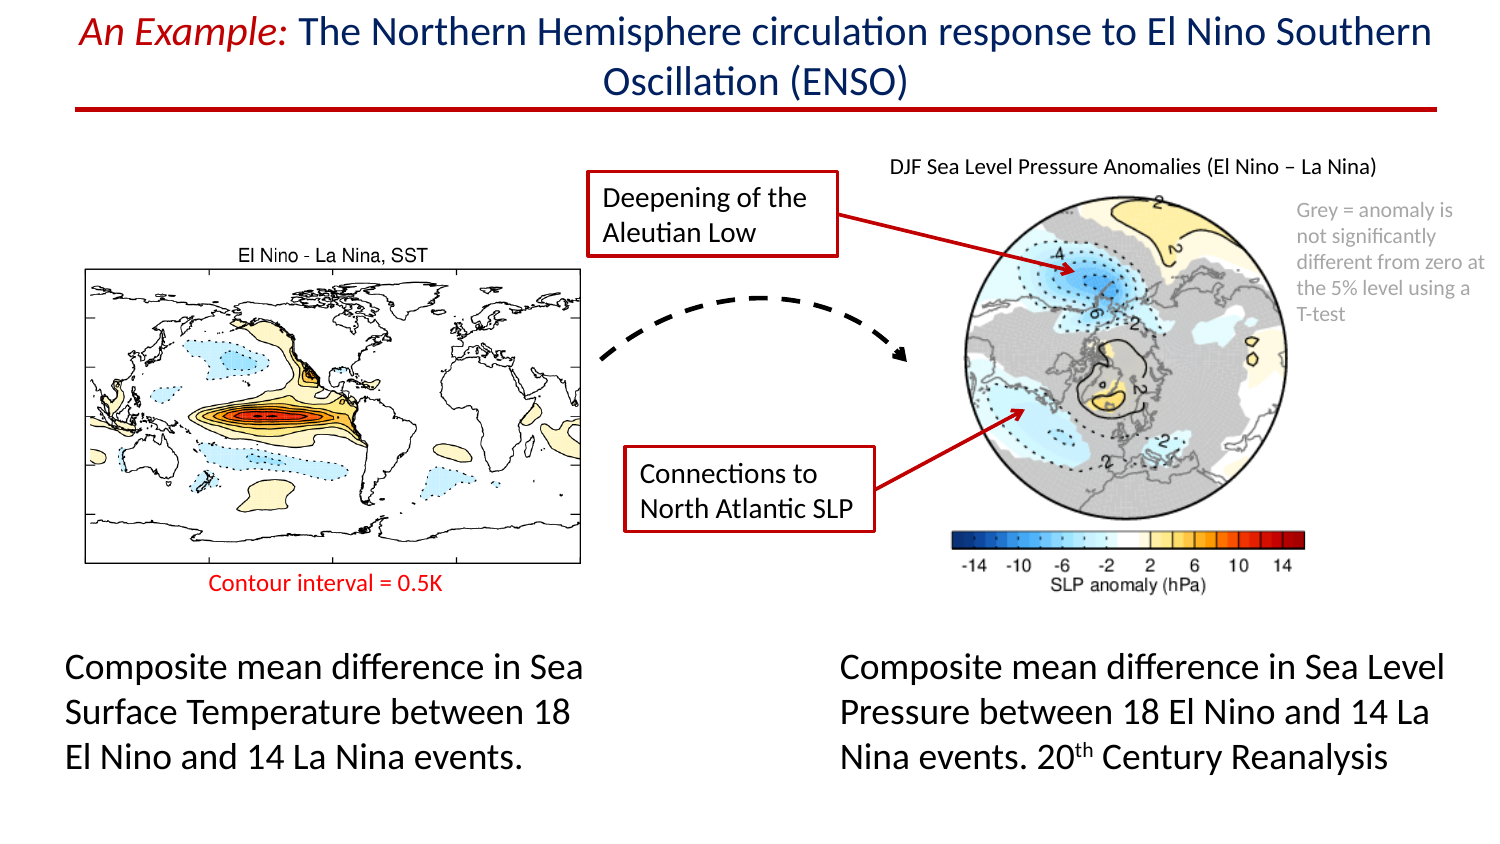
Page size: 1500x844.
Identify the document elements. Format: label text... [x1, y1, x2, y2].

picture [940, 186, 1310, 608]
text_box An Example: The Northern Hemisphere circulation response to El Nino Southern Oscillation (ENSO) [12, 0, 1500, 112]
text_box Deepening of the Aleutian Low [588, 171, 838, 257]
text_box Grey = anomaly is not significantly different from zero at the 5% level using a T-test [1301, 187, 1500, 334]
text_box Composite mean difference in Sea Surface Temperature between 18 El Nino and 14 La Nina events. [50, 634, 613, 785]
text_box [837, 214, 1076, 273]
text_box Composite mean difference in Sea Level Pressure between 18 El Nino and 14 La Nina events. 20th Century Reanalysis [825, 634, 1475, 785]
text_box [77, 242, 585, 605]
text_box Connections to North Atlantic SLP [624, 446, 875, 532]
text_box [600, 297, 907, 446]
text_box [874, 409, 1026, 490]
text_box DJF Sea Level Pressure Anomalies (El Nino – La Nina) [874, 143, 1400, 187]
